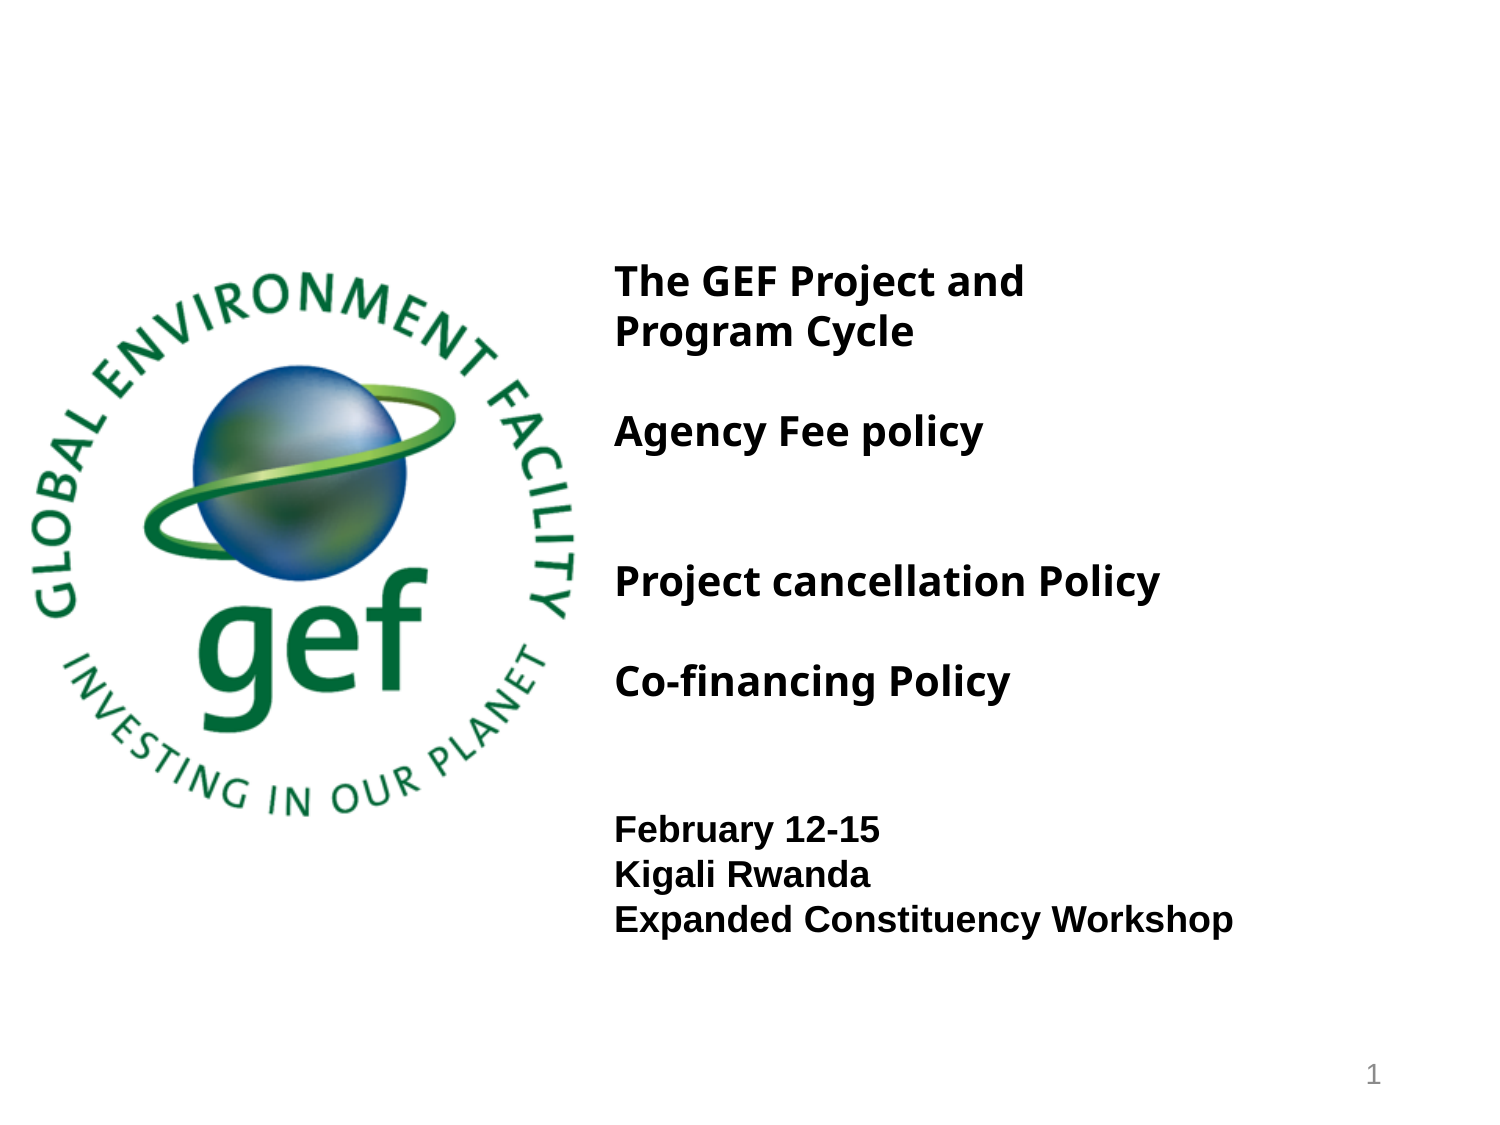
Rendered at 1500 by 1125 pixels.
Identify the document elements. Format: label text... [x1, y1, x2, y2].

picture [24, 257, 594, 845]
text_box The GEF Project and Program Cycle Agency Fee policy Project cancellation Policy Co-financing Policy February 12-15 Kigali Rwanda Expanded Constituency Workshop [599, 247, 1250, 983]
slide_number 1 [1059, 1042, 1397, 1103]
